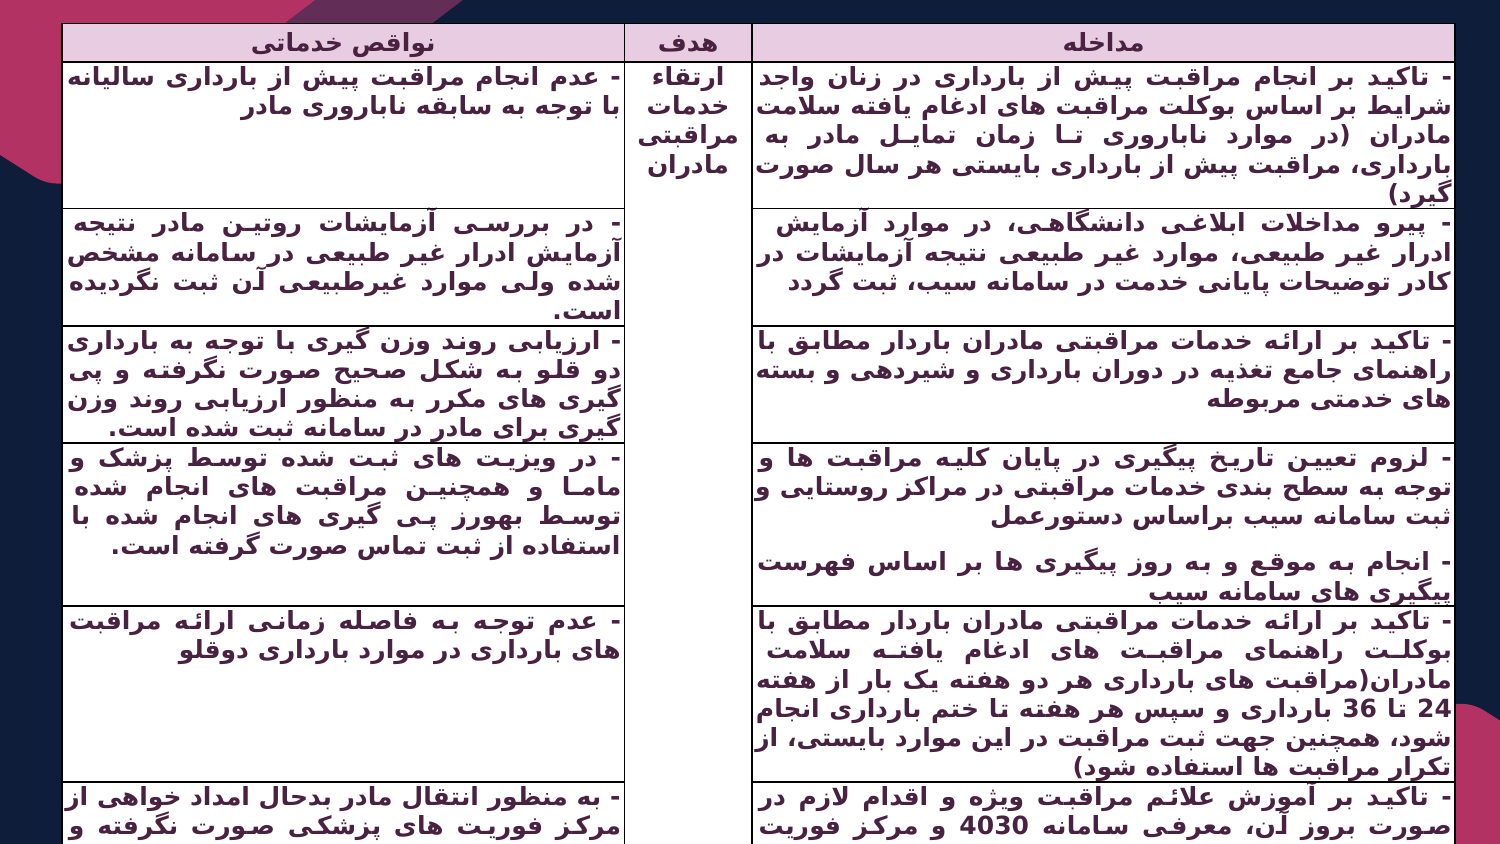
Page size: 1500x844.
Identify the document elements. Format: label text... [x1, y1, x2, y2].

table_cell - ارزیابی روند وزن گیری با توجه به بارداری دو قلو به شکل صحیح صورت نگرفته و پی گیری های مکرر به منظور ارزیابی روند وزن گیری برای مادر در سامانه ثبت شده است. [63, 327, 624, 442]
table_cell - در ویزیت های ثبت شده توسط پزشک و ماما و همچنین مراقبت های انجام شده توسط بهورز پی گیری های انجام شده با استفاده از ثبت تماس صورت گرفته است. [63, 444, 624, 605]
table_header مداخله [753, 24, 1454, 61]
table_cell - به منظور انتقال مادر بدحال امداد خواهی از مرکز فوریت های پزشکی صورت نگرفته و مادر توسط همسر و با وسیله نقلیه شخصی به مرکز خدمات جامع سلامت شبانه روزی انتقال یافته است. [63, 783, 624, 844]
table_cell - لزوم تعیین تاریخ پیگیری در پایان کلیه مراقبت ها و توجه به سطح بندی خدمات مراقبتی در مراکز روستایی و ثبت سامانه سیب براساس دستورعمل - انجام به موقع و به روز پیگیری ها بر اساس فهرست پیگیری های سامانه سیب [753, 444, 1454, 605]
table_cell - تاکید بر آموزش علائم مراقبت ویژه و اقدام لازم در صورت بروز آن، معرفی سامانه 4030 و مرکز فوریت های پزشکی به مادران باردار تا 42 روز پس از زایمان [753, 783, 1454, 844]
table_header نواقص خدماتی [63, 24, 624, 61]
table_cell - تاکید بر انجام مراقبت پیش از بارداری در زنان واجد شرایط بر اساس بوکلت مراقبت های ادغام یافته سلامت مادران (در موارد ناباروری تا زمان تمایل مادر به بارداری، مراقبت پیش از بارداری بایستی هر سال صورت گیرد) [753, 63, 1454, 208]
table_cell - عدم انجام مراقبت پیش از بارداری سالیانه با توجه به سابقه ناباروری مادر [63, 63, 624, 208]
table_cell - در بررسی آزمایشات روتین مادر نتیجه آزمایش ادرار غیر طبیعی در سامانه مشخص شده ولی موارد غیرطبیعی آن ثبت نگردیده است. [63, 209, 624, 325]
table_header هدف [625, 24, 751, 61]
table_cell ارتقاء خدمات مراقبتی مادران [625, 63, 751, 844]
table_cell - عدم توجه به فاصله زمانی ارائه مراقبت های بارداری در موارد بارداری دوقلو [63, 607, 624, 781]
table_cell - پیرو مداخلات ابلاغی دانشگاهی، در موارد آزمایش ادرار غیر طبیعی، موارد غیر طبیعی نتیجه آزمایشات در کادر توضیحات پایانی خدمت در سامانه سیب، ثبت گردد [753, 209, 1454, 325]
table_cell - تاکید بر ارائه خدمات مراقبتی مادران باردار مطابق با بوکلت راهنمای مراقبت های ادغام یافته سلامت مادران(مراقبت های بارداری هر دو هفته یک بار از هفته 24 تا 36 بارداری و سپس هر هفته تا ختم بارداری انجام شود، همچنین جهت ثبت مراقبت در این موارد بایستی، از تکرار مراقبت ها استفاده شود) [753, 607, 1454, 781]
table_cell - تاکید بر ارائه خدمات مراقبتی مادران باردار مطابق با راهنمای جامع تغذیه در دوران بارداری و شیردهی و بسته های خدمتی مربوطه [753, 327, 1454, 442]
